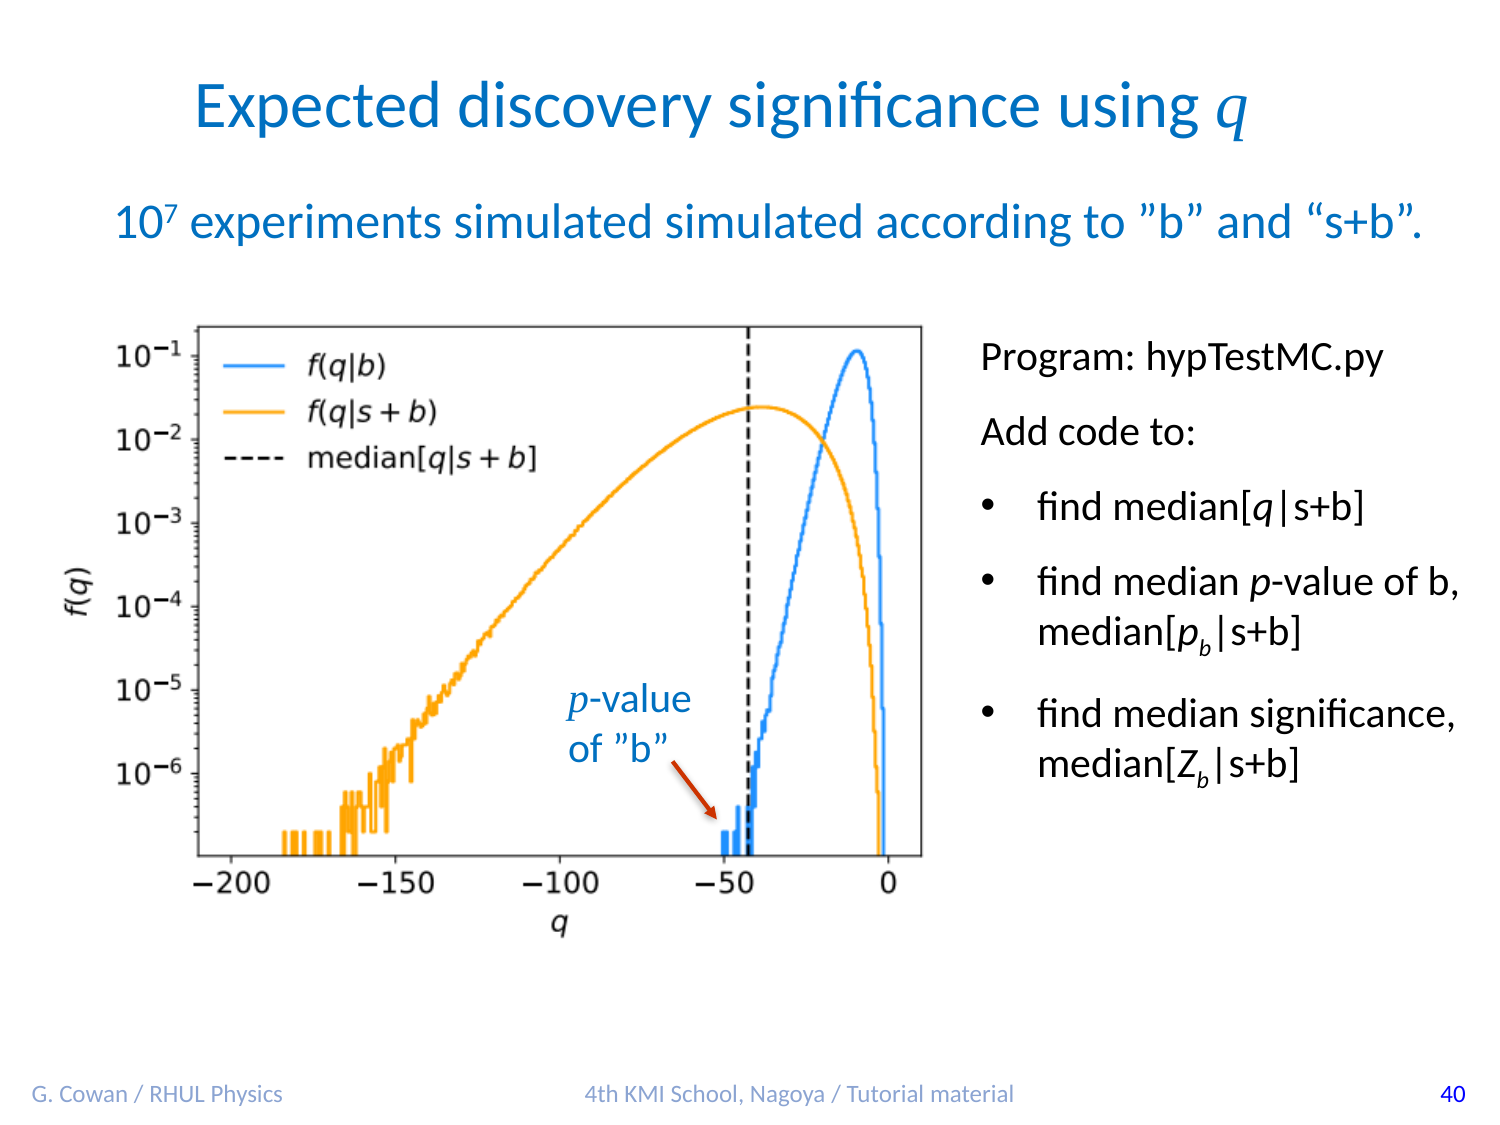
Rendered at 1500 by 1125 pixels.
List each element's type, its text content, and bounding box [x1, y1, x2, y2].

footer 4th KMI School, Nagoya / Tutorial material [338, 1062, 1262, 1123]
text_box Program: hypTestMC.py Add code to: find median[q|s+b] find median p-value of b, median[pb|s+b] find median significance, median[Zb|s+b] [1019, 321, 1483, 801]
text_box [672, 761, 718, 820]
text_box Expected discovery significance using q [54, 52, 1390, 136]
slide_number G. Cowan / RHUL Physics [16, 1062, 338, 1123]
picture [53, 240, 1015, 962]
slide_number 40 [1262, 1062, 1481, 1123]
text_box 107 experiments simulated simulated according to ”b” and “s+b”. [98, 180, 1439, 256]
